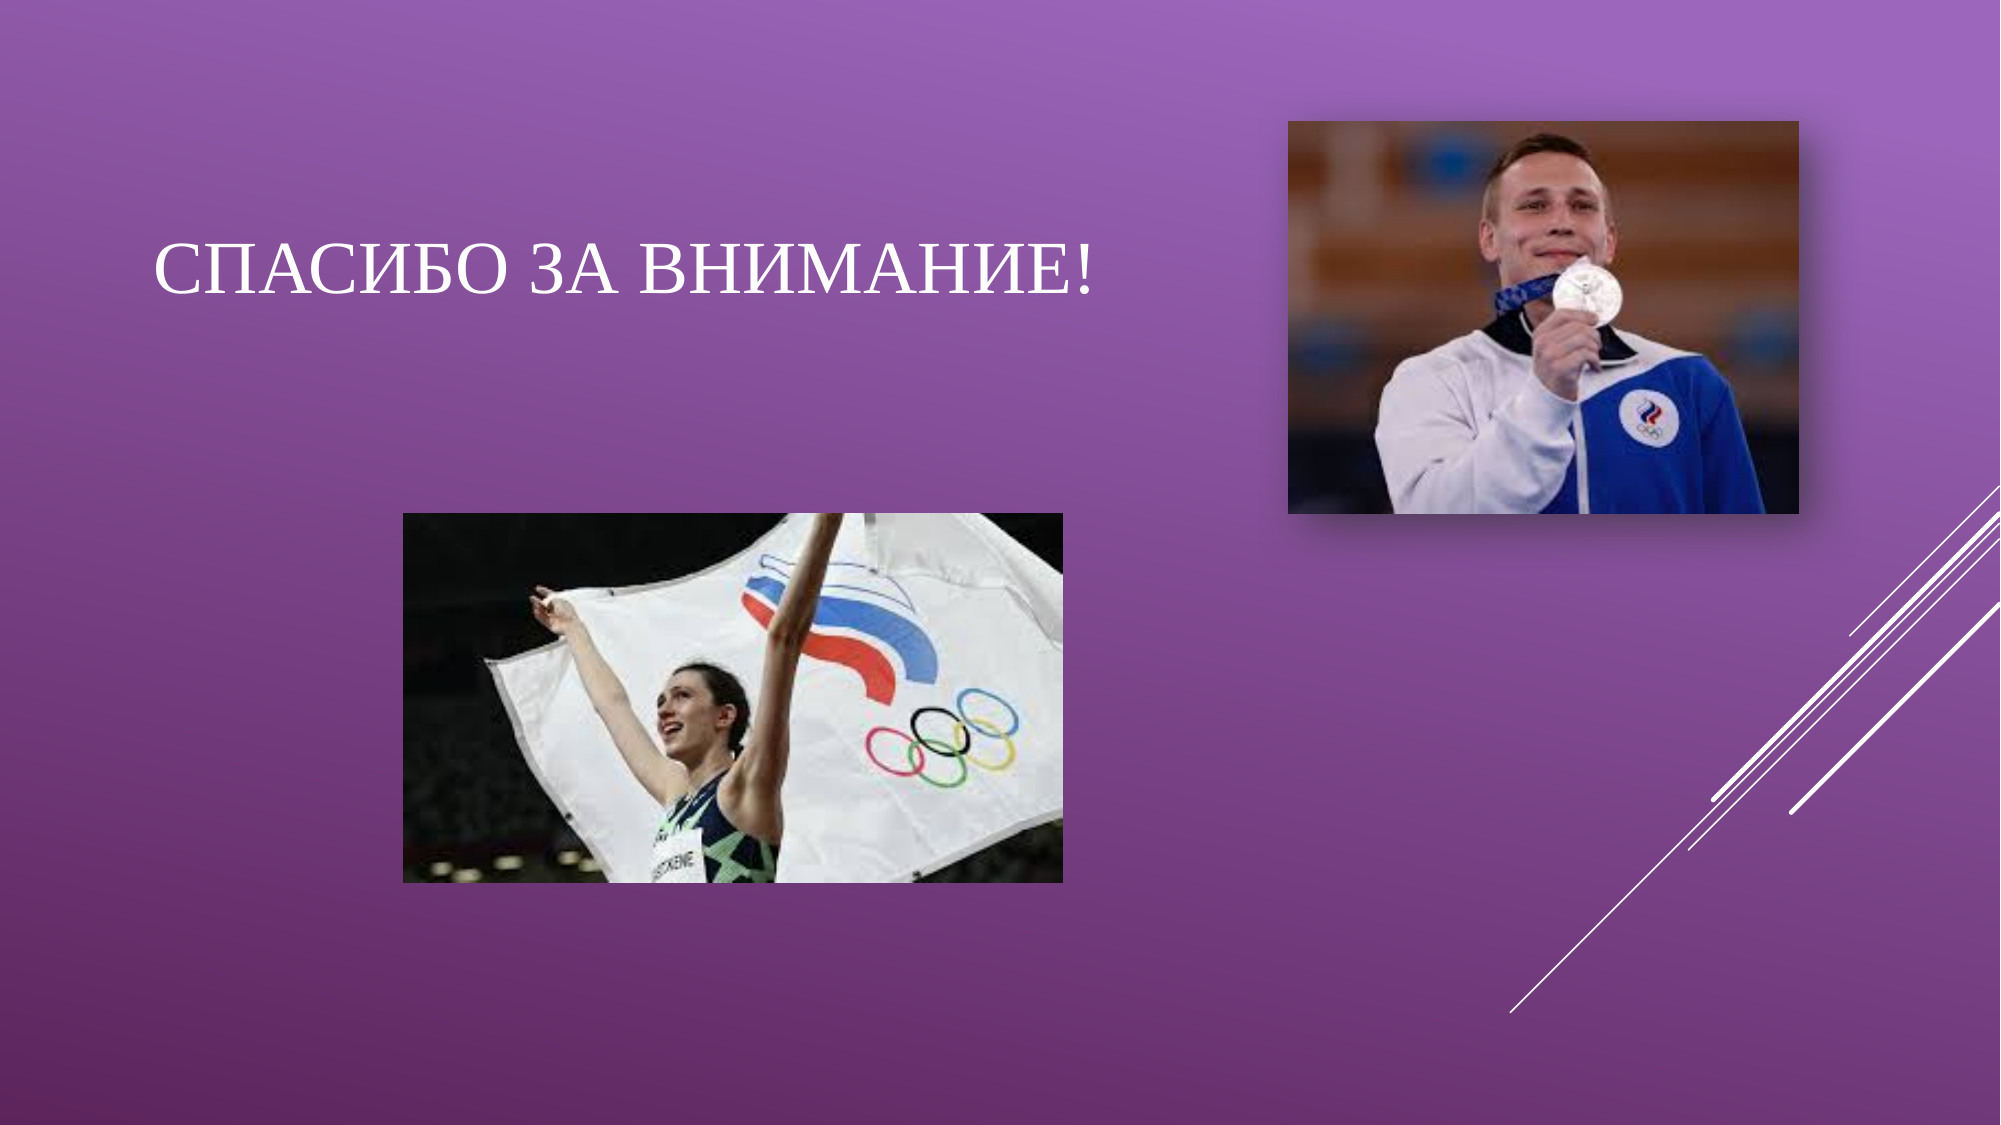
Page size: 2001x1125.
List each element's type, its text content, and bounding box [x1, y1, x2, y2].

picture [402, 513, 1063, 884]
text_box СПАСИБО ЗА ВНИМАНИЕ! [139, 211, 1271, 317]
picture [1288, 121, 1799, 514]
